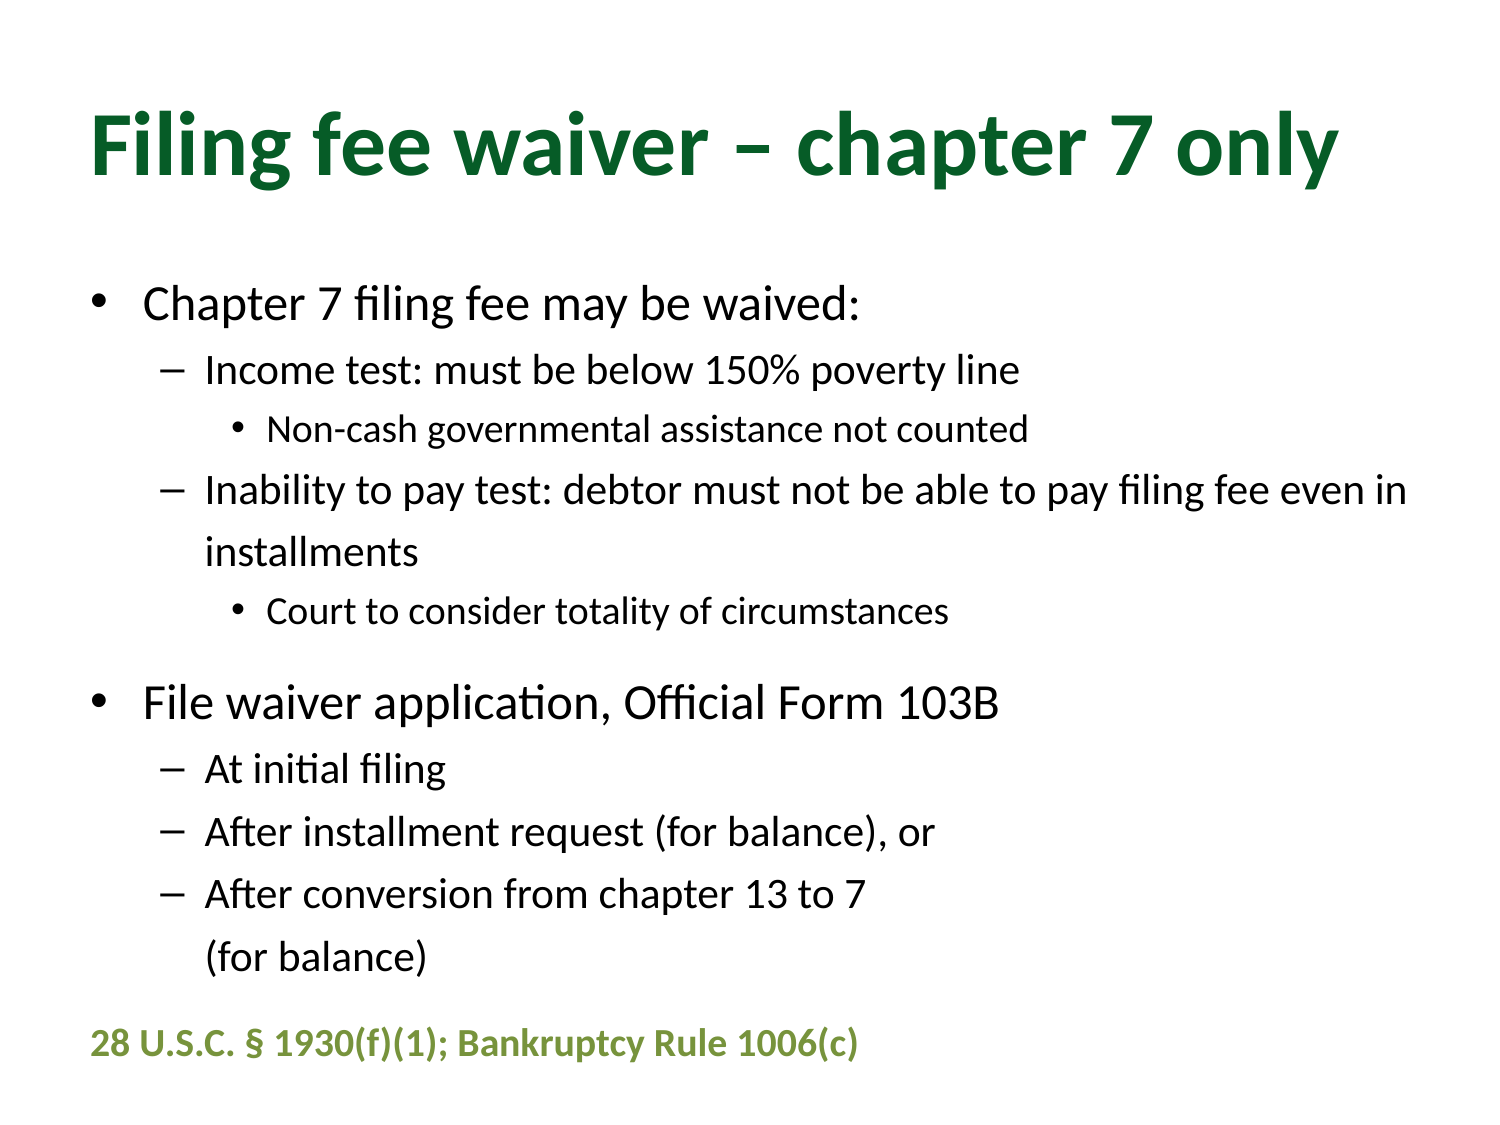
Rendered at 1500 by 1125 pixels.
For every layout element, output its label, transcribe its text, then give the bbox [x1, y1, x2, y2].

list Chapter 7 filing fee may be waived: Income test: must be below 150% poverty line Non-cash governmental assistance not counted Inability to pay test: debtor must not be able to pay filing fee even in installments Court to consider totality of circumstances File waiver application, Official Form 103B At initial filing After installment request (for balance), or After conversion from chapter 13 to 7 (for balance) 28 U.S.C. § 1930(f)(1); Bankruptcy Rule 1006(c) [75, 262, 1425, 1075]
title Filing fee waiver – chapter 7 only [75, 45, 1425, 233]
